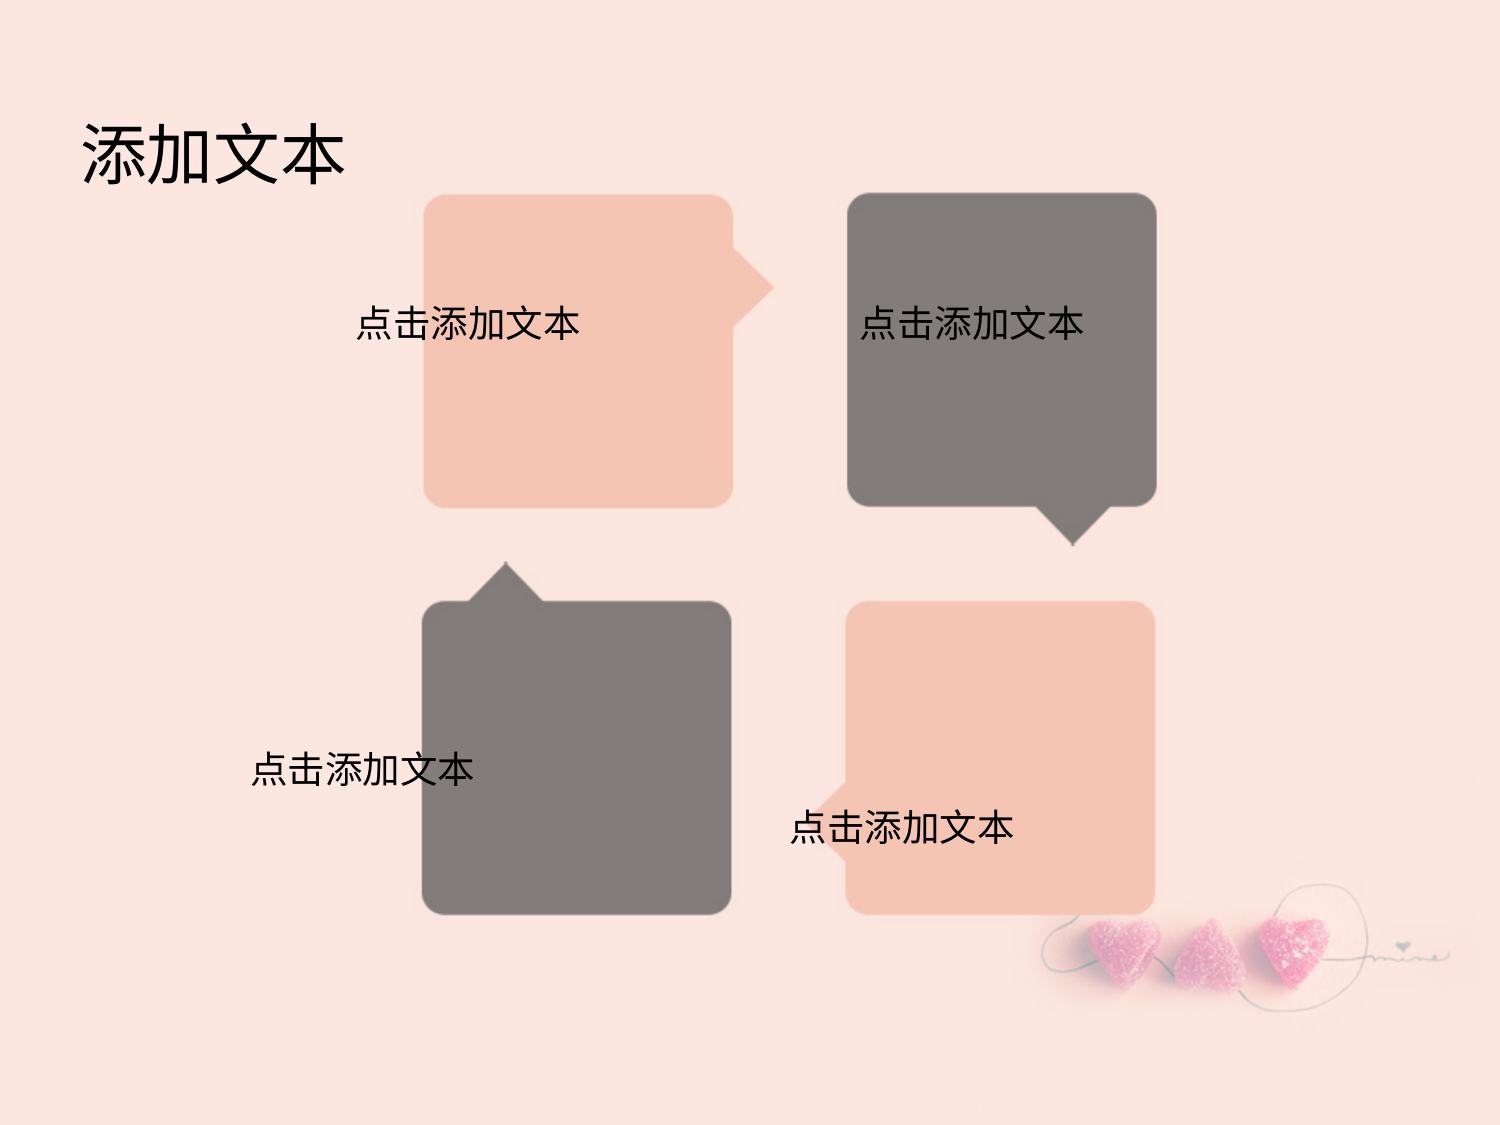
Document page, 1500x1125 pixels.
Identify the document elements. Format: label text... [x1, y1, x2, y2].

picture [0, 0, 1500, 1125]
text_box 添加文本 [65, 105, 362, 201]
text_box 点击添加文本 [235, 738, 491, 798]
text_box 点击添加文本 [341, 292, 596, 353]
text_box 点击添加文本 [774, 796, 1030, 857]
text_box 点击添加文本 [845, 292, 1100, 353]
